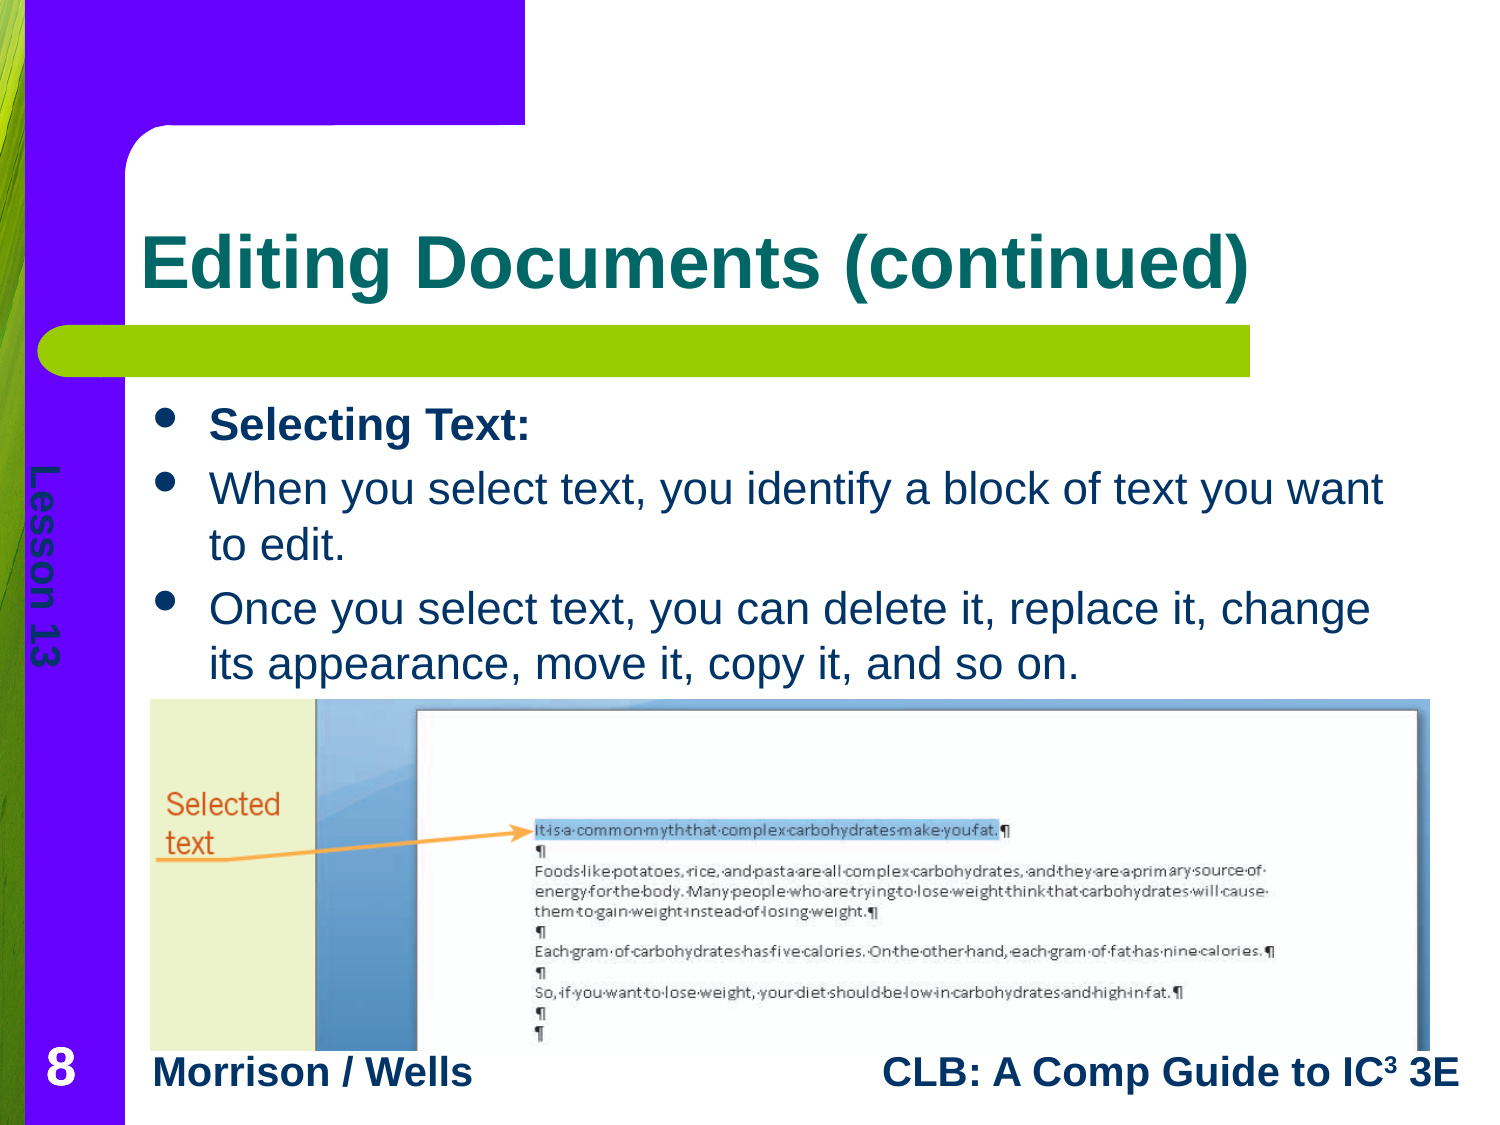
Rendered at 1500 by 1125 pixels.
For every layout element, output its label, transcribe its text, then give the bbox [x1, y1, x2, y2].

picture [0, 0, 25, 1125]
title Editing Documents (continued) [124, 124, 1426, 313]
text_box 8 [13, 1023, 111, 1105]
list Selecting Text: When you select text, you identify a block of text you want to edit. Once you select text, you can delete it, replace it, change its appearance, move it, copy it, and so on. [137, 387, 1401, 1013]
picture [149, 699, 1430, 1051]
